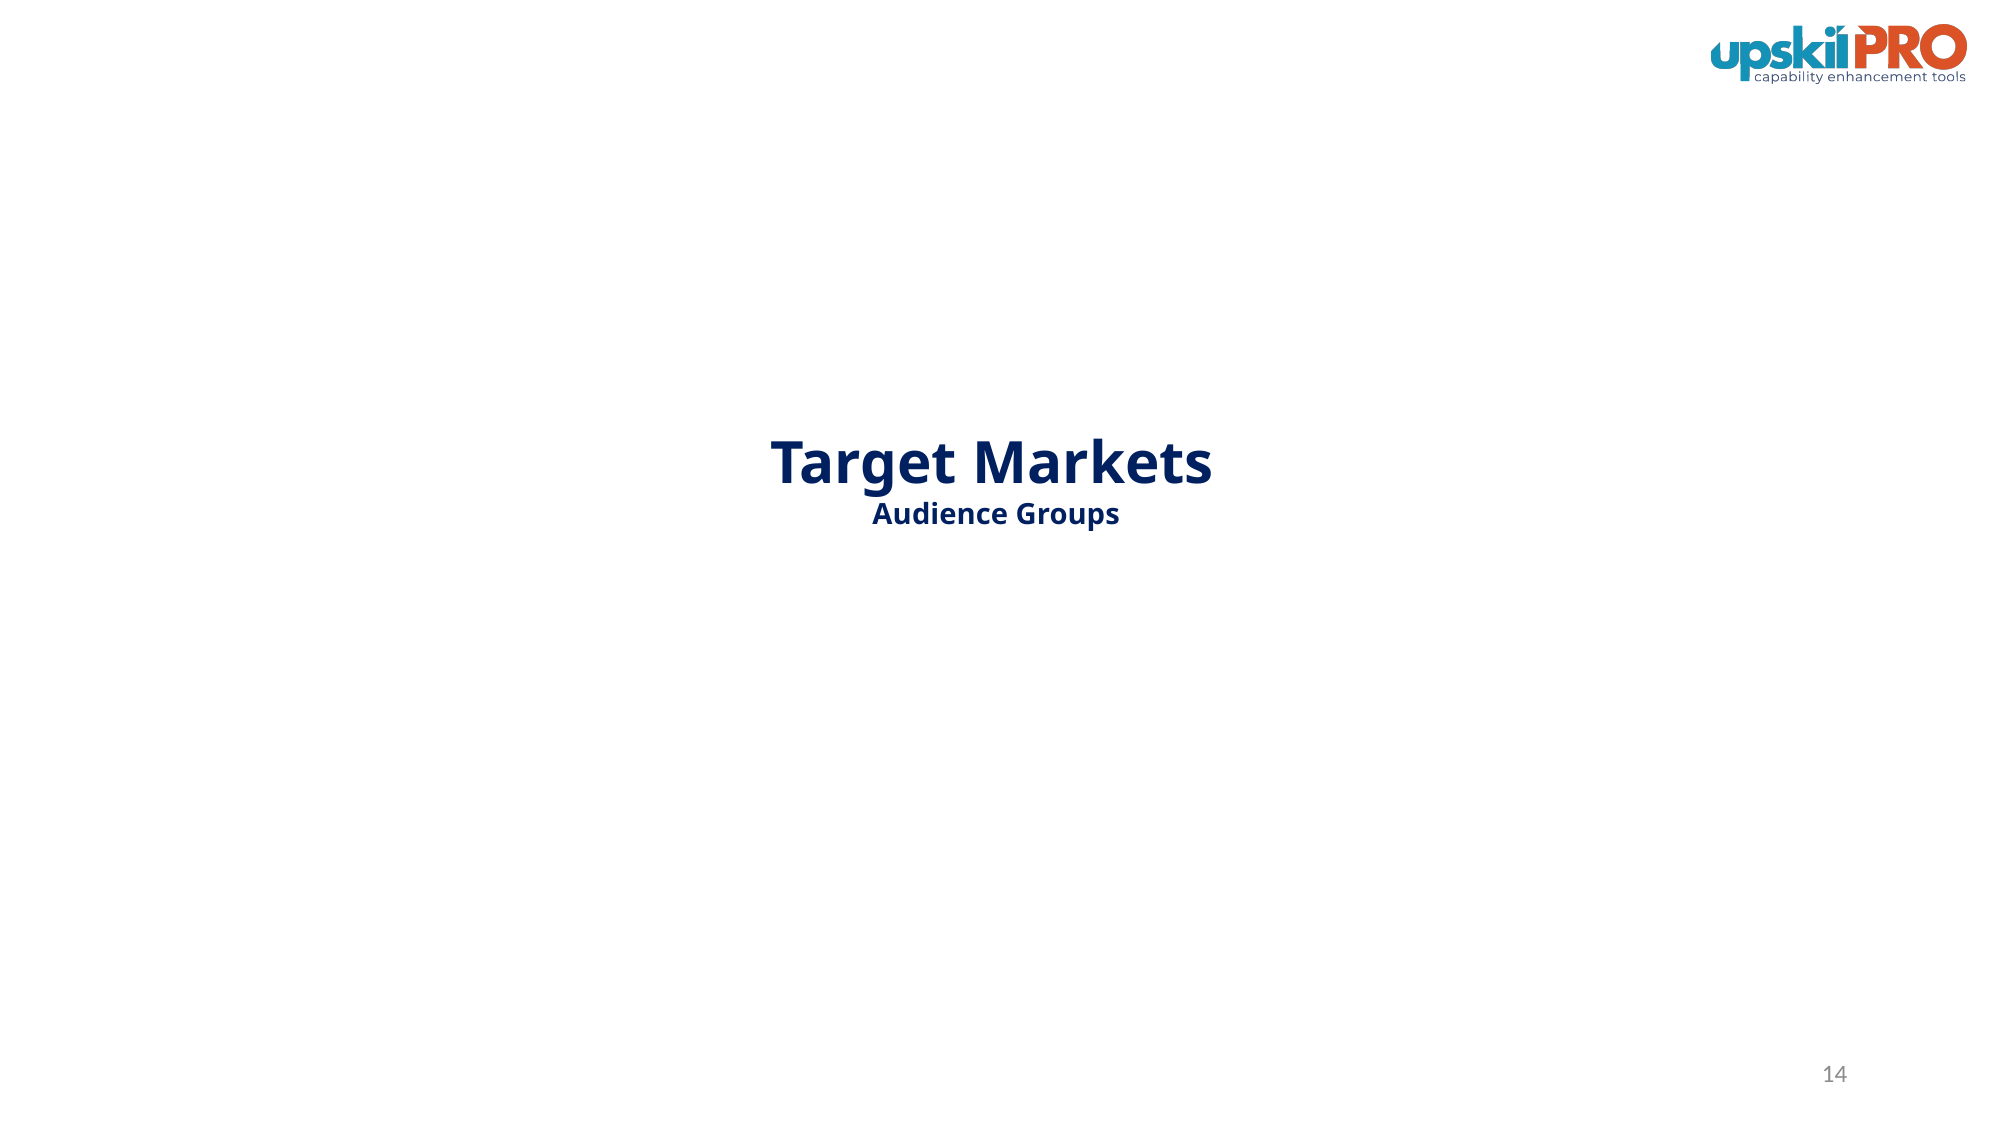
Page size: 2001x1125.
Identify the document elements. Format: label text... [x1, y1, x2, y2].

picture [1711, 24, 1967, 85]
slide_number 14 [1412, 1042, 1863, 1103]
text_box Target Markets Audience Groups [414, 418, 1586, 573]
